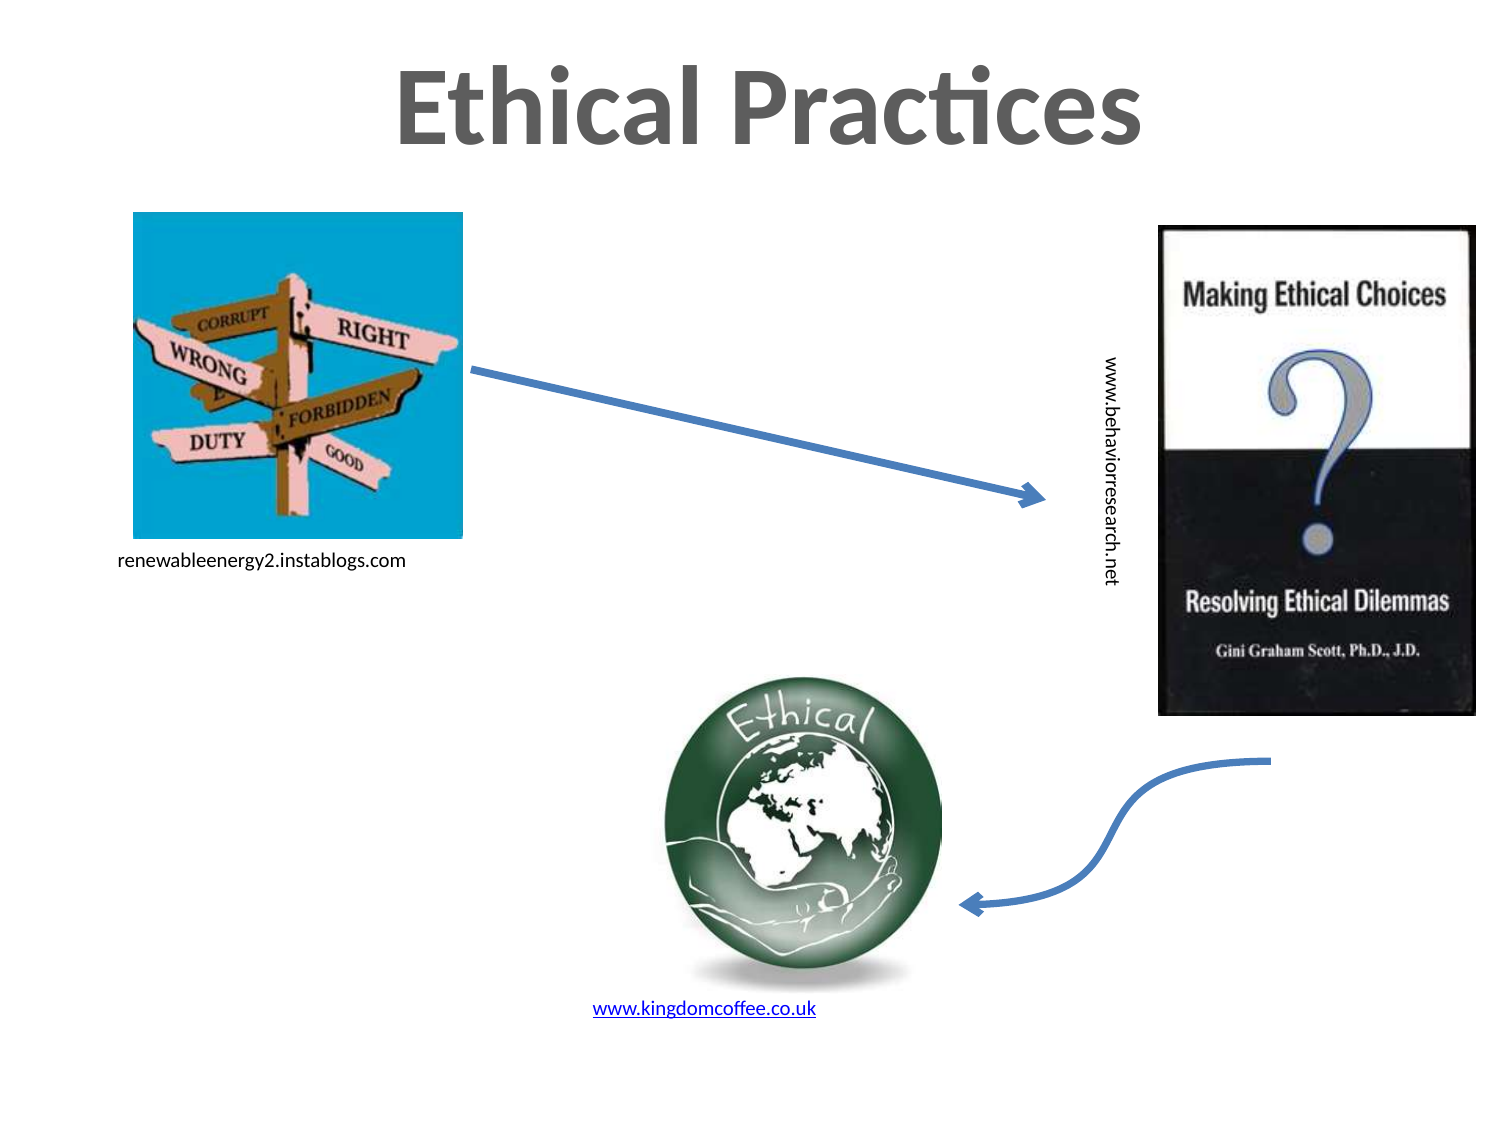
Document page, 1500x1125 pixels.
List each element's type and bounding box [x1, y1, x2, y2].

text_box [99, 24, 1476, 1030]
